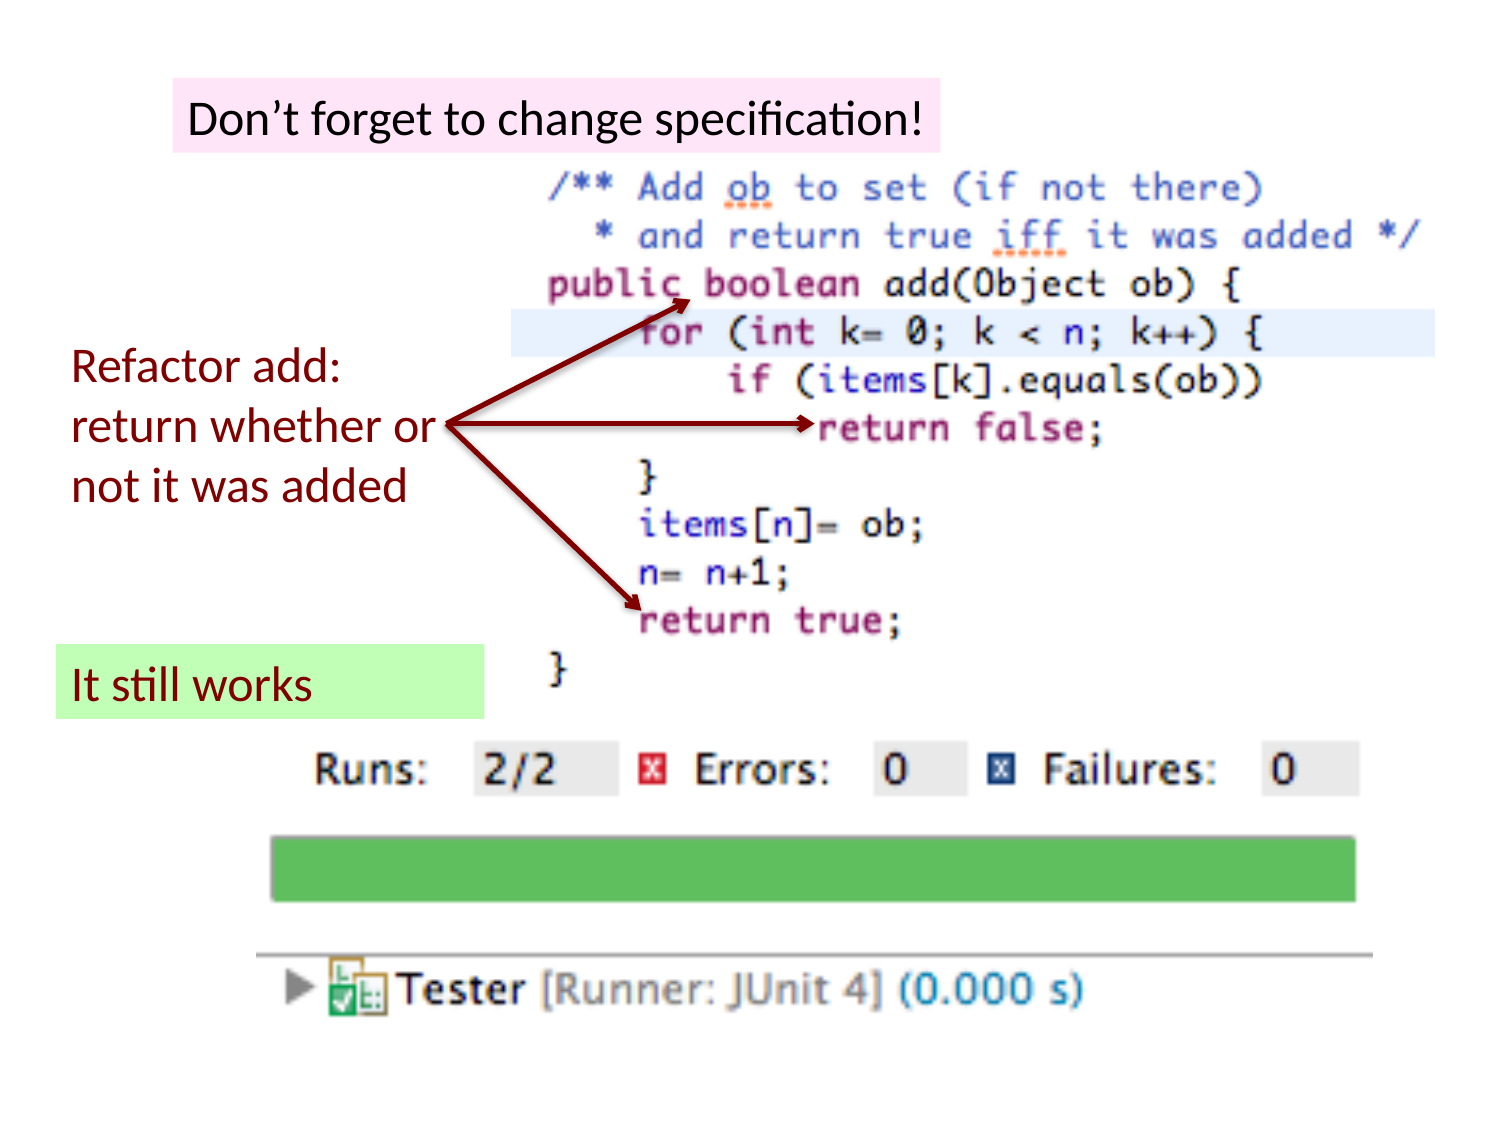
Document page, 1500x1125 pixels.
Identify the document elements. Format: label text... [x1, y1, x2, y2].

text_box Don’t forget to change specification! [172, 77, 941, 153]
picture [511, 153, 1436, 717]
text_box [55, 643, 1373, 1089]
text_box Refactor add: return whether or not it was added [56, 325, 441, 520]
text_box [446, 423, 642, 612]
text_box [446, 299, 691, 423]
